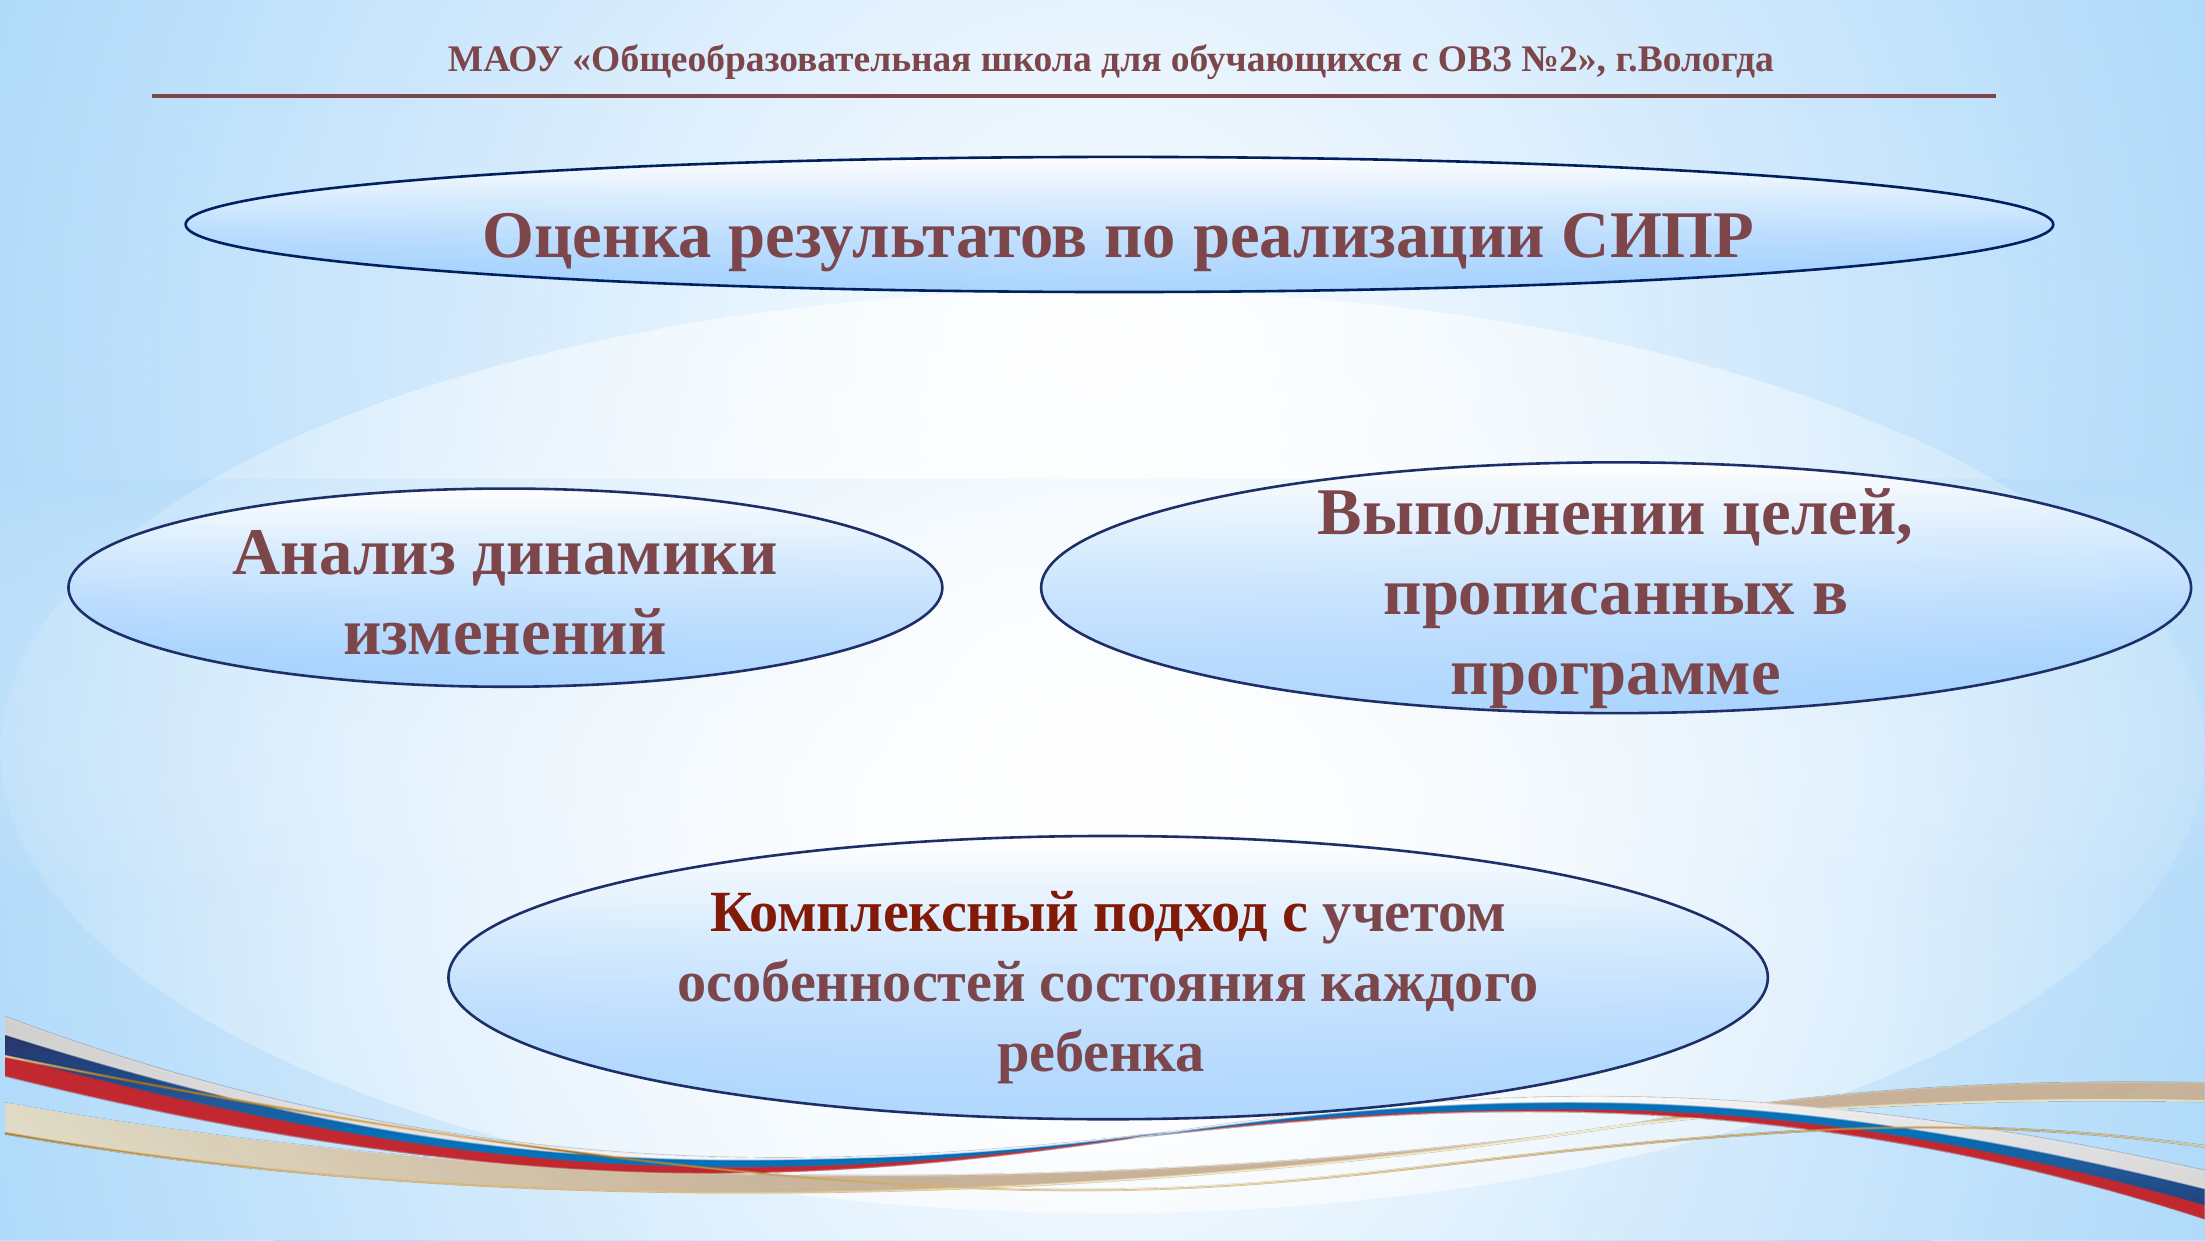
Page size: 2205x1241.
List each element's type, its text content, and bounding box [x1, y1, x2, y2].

text_box Комплексный подход с учетом особенностей состояния каждого ребенка [447, 834, 1770, 1014]
text_box Анализ динамики изменений [67, 487, 944, 689]
text_box Выполнении целей, прописанных в программе [1039, 461, 2193, 715]
text_box МАОУ «Общеобразовательная школа для обучающихся с ОВЗ №2», г.Вологда [54, 26, 2168, 87]
text_box Оценка результатов по реализации СИПР [184, 155, 2055, 294]
picture [5, 1015, 2205, 1223]
